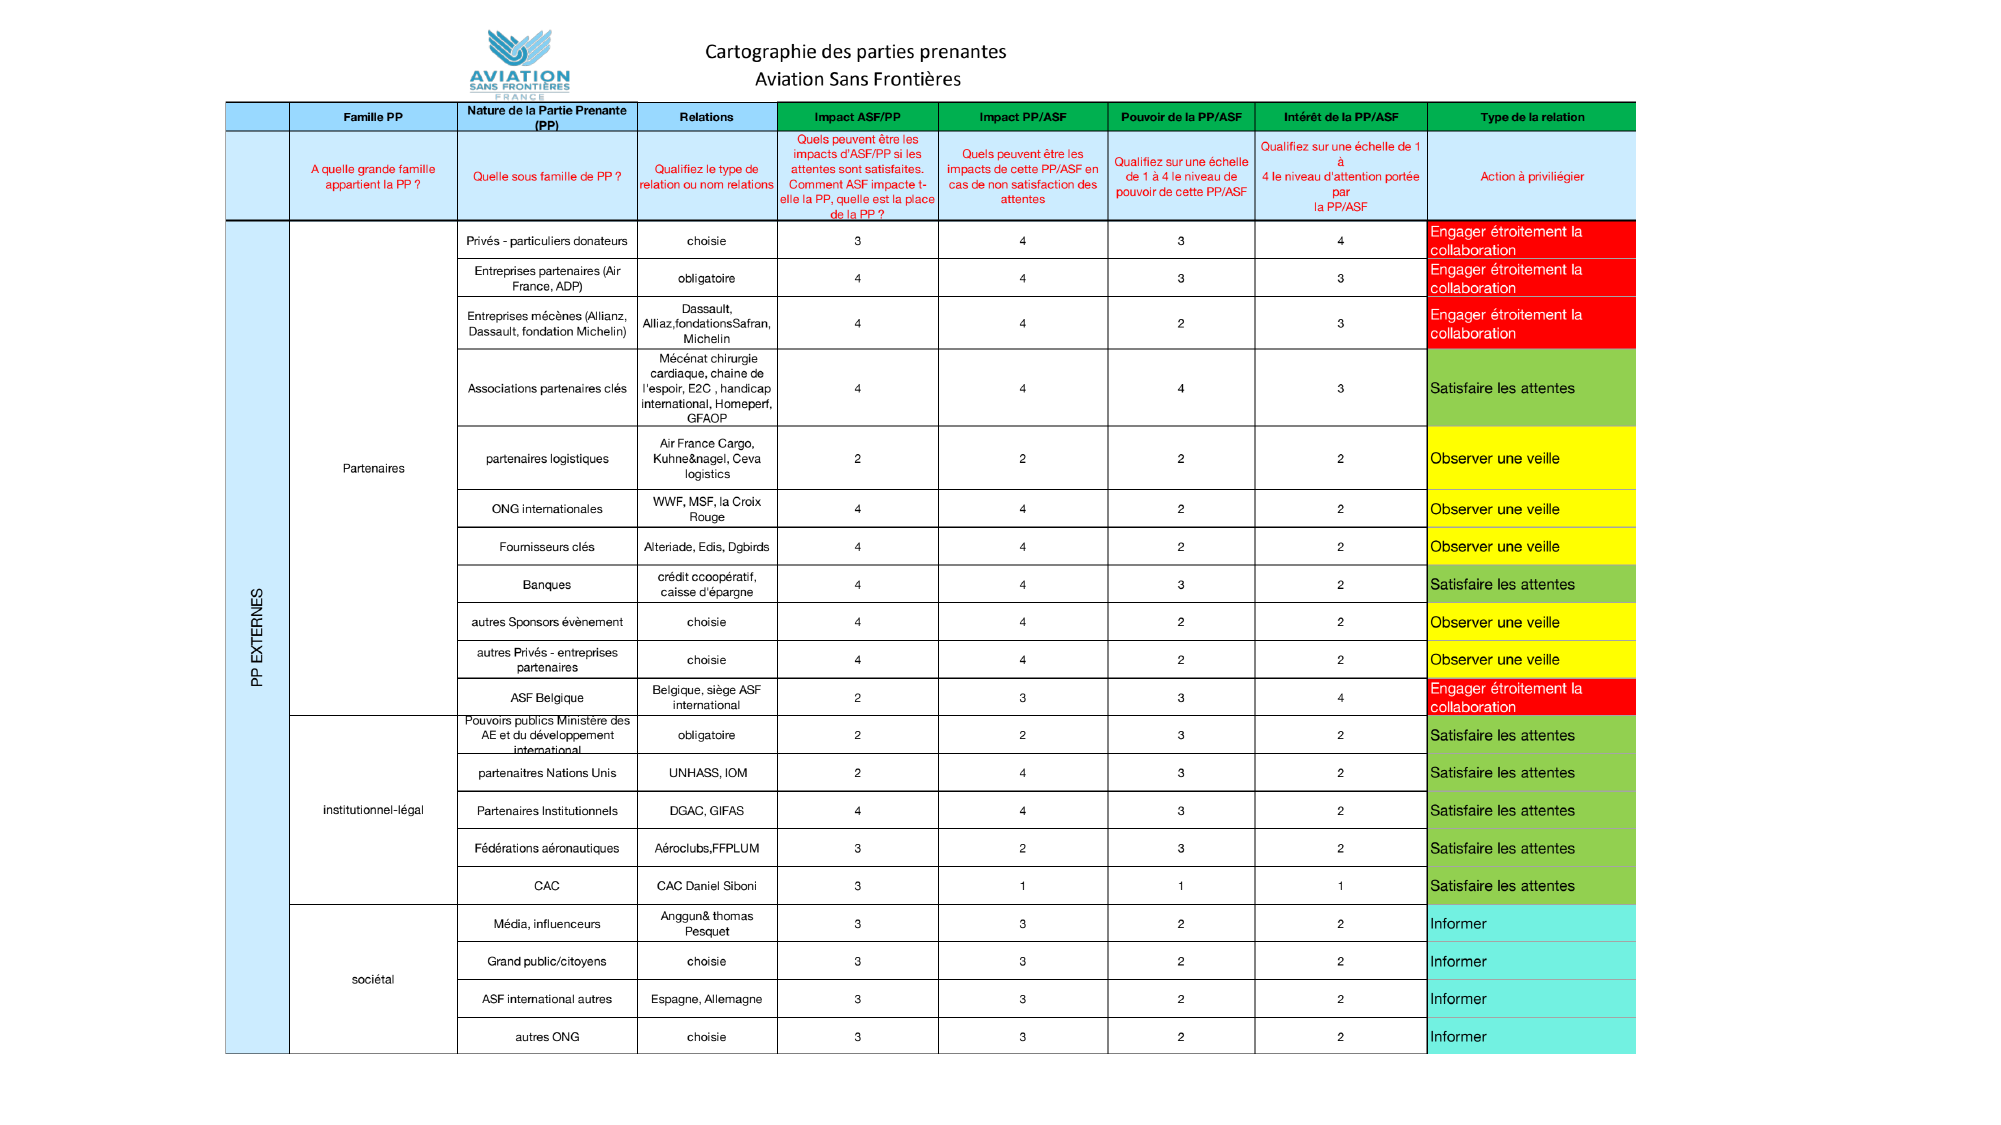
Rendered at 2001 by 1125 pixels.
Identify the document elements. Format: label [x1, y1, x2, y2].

text_box [225, 26, 1636, 1054]
